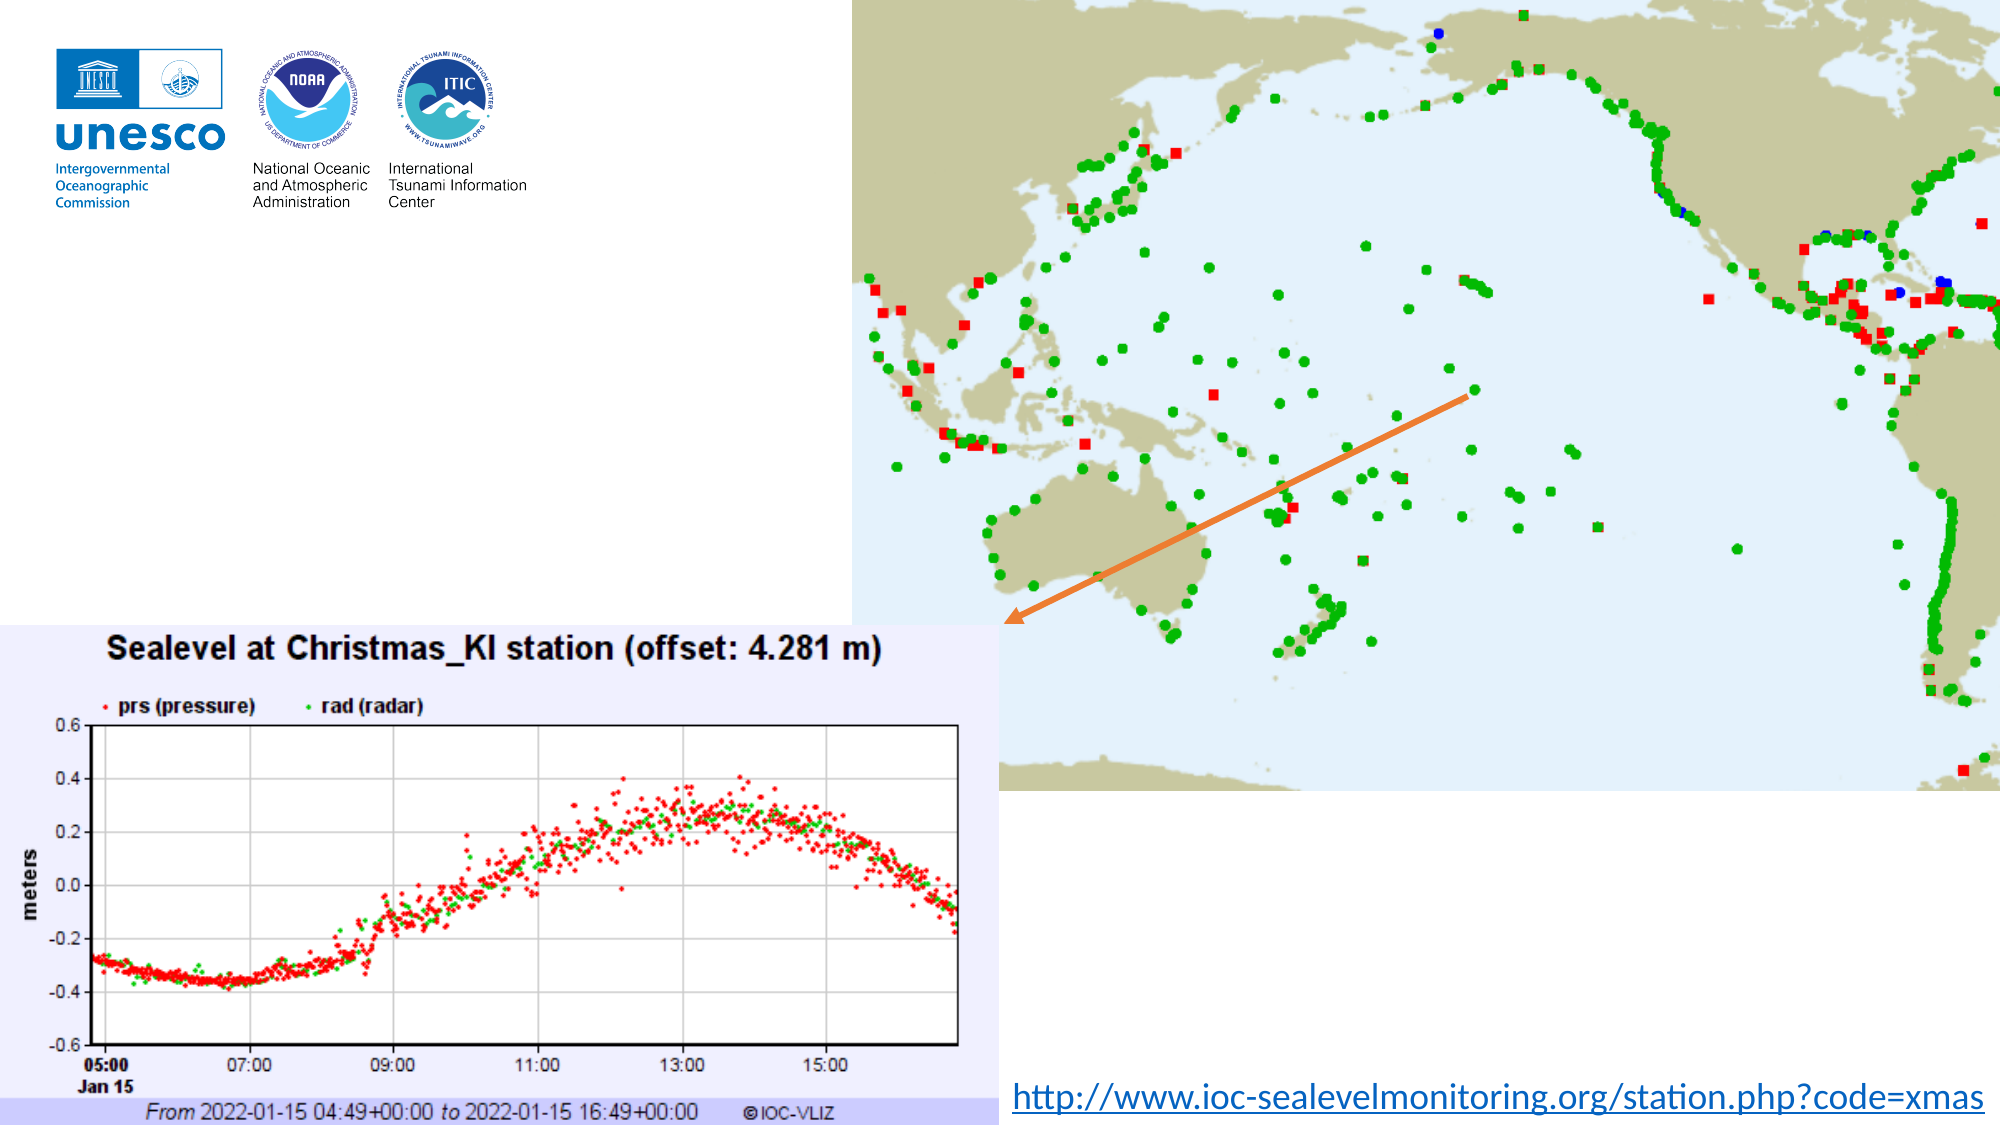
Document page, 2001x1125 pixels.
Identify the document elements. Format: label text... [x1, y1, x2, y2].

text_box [1003, 396, 1468, 624]
text_box http://www.ioc-sealevelmonitoring.org/station.php?code=xmas [999, 1064, 2000, 1125]
picture [43, 35, 527, 221]
picture [0, 0, 2000, 1125]
